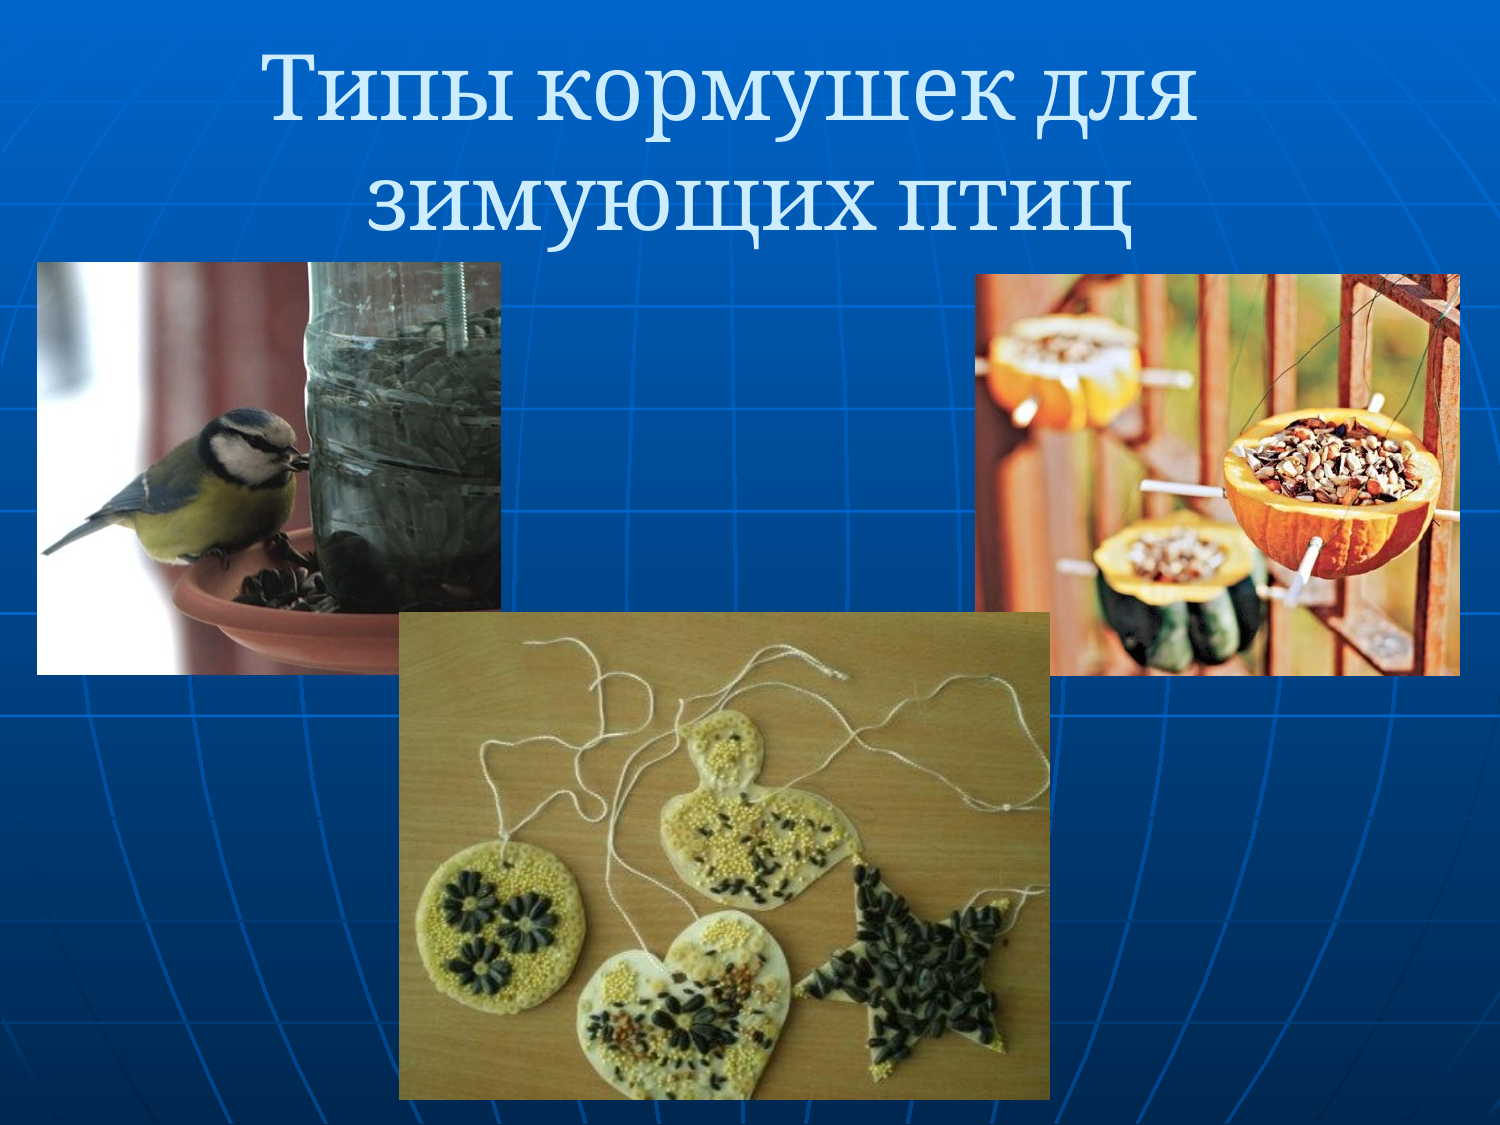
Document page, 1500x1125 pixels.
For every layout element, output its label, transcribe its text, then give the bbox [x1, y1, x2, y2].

title Типы кормушек для зимующих птиц [74, 45, 1426, 233]
picture [37, 262, 1461, 1101]
